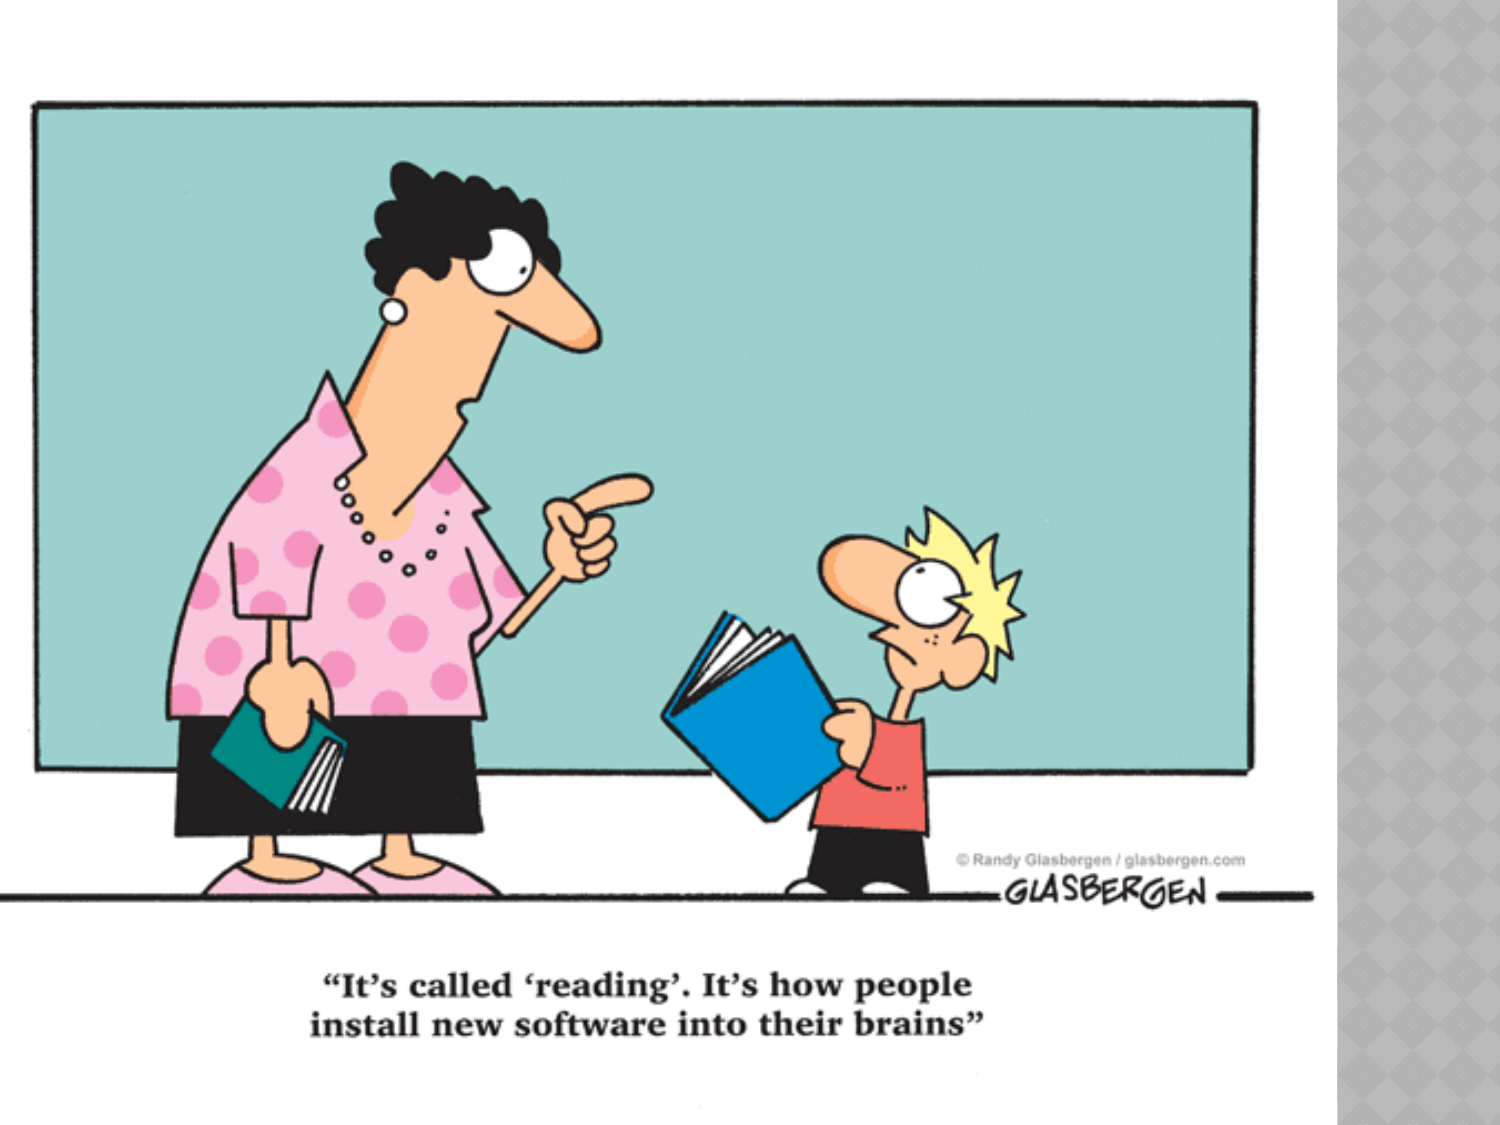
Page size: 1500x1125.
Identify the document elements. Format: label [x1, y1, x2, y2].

picture [0, 0, 1332, 1125]
